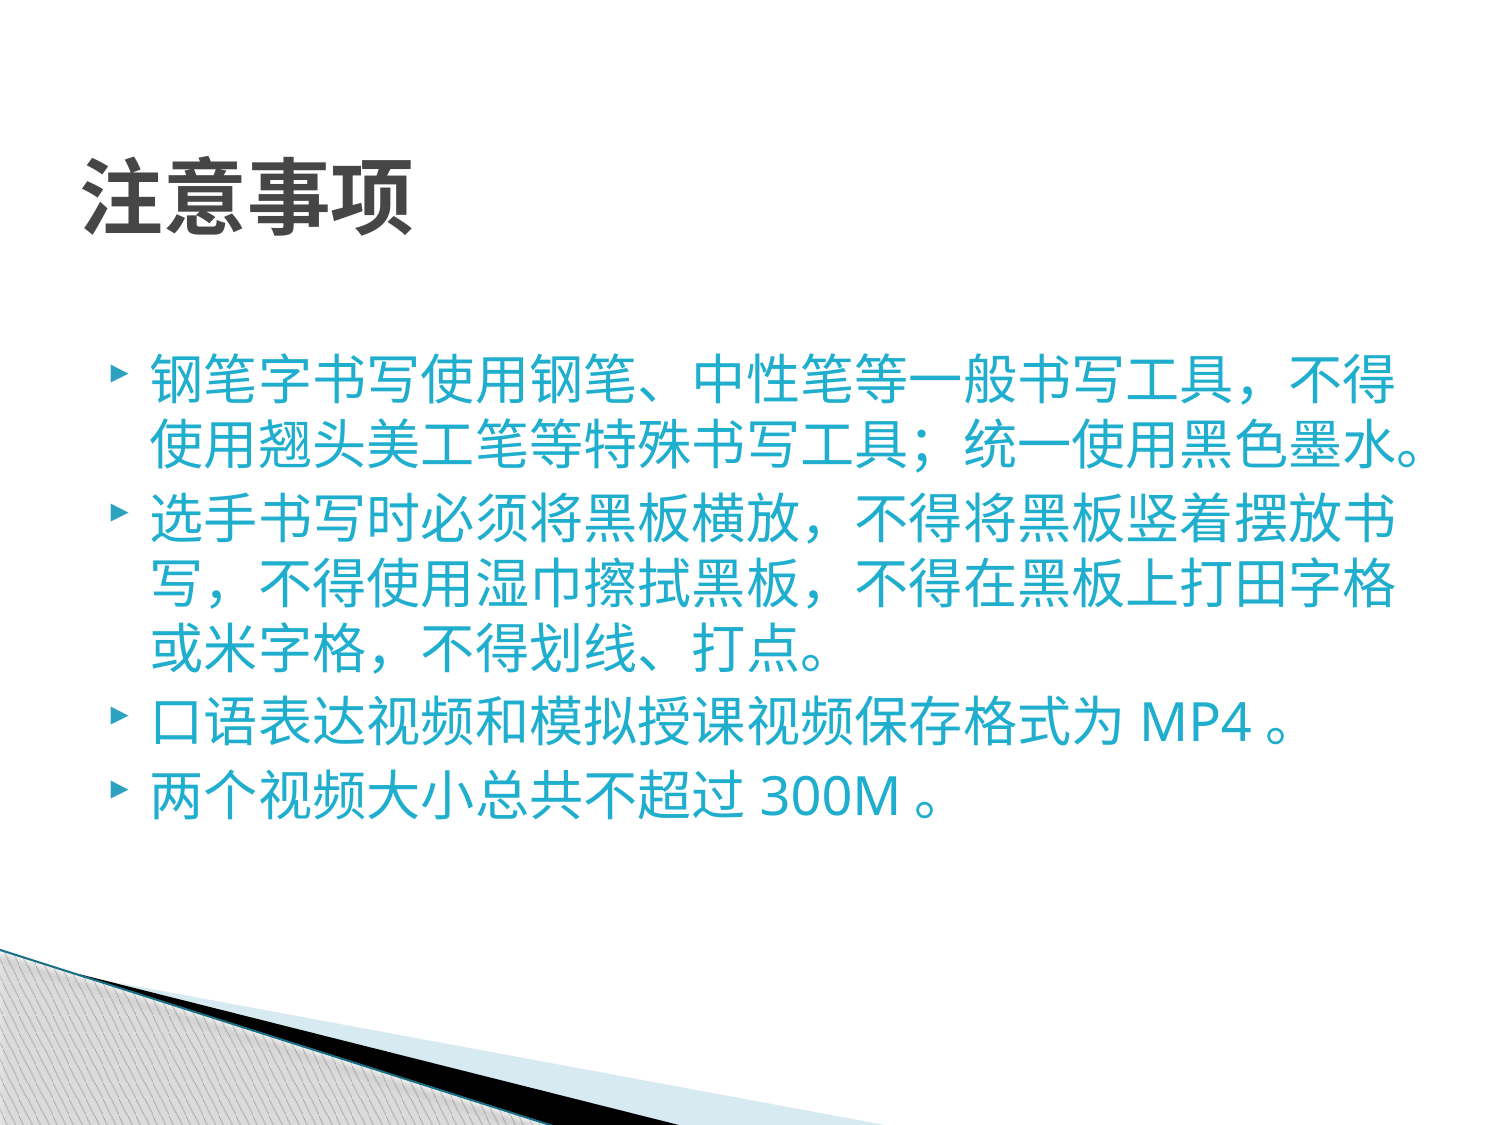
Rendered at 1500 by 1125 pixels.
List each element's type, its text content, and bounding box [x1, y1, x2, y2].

list 钢笔字书写使用钢笔、中性笔等一般书写工具，不得使用翘头美工笔等特殊书写工具；统一使用黑色墨水。 选手书写时必须将黑板横放，不得将黑板竖着摆放书写，不得使用湿巾擦拭黑板，不得在黑板上打田字格或米字格，不得划线、打点。 口语表达视频和模拟授课视频保存格式为MP4。 两个视频大小总共不超过300M。 [75, 338, 1425, 986]
title 注意事项 [64, 137, 1415, 253]
